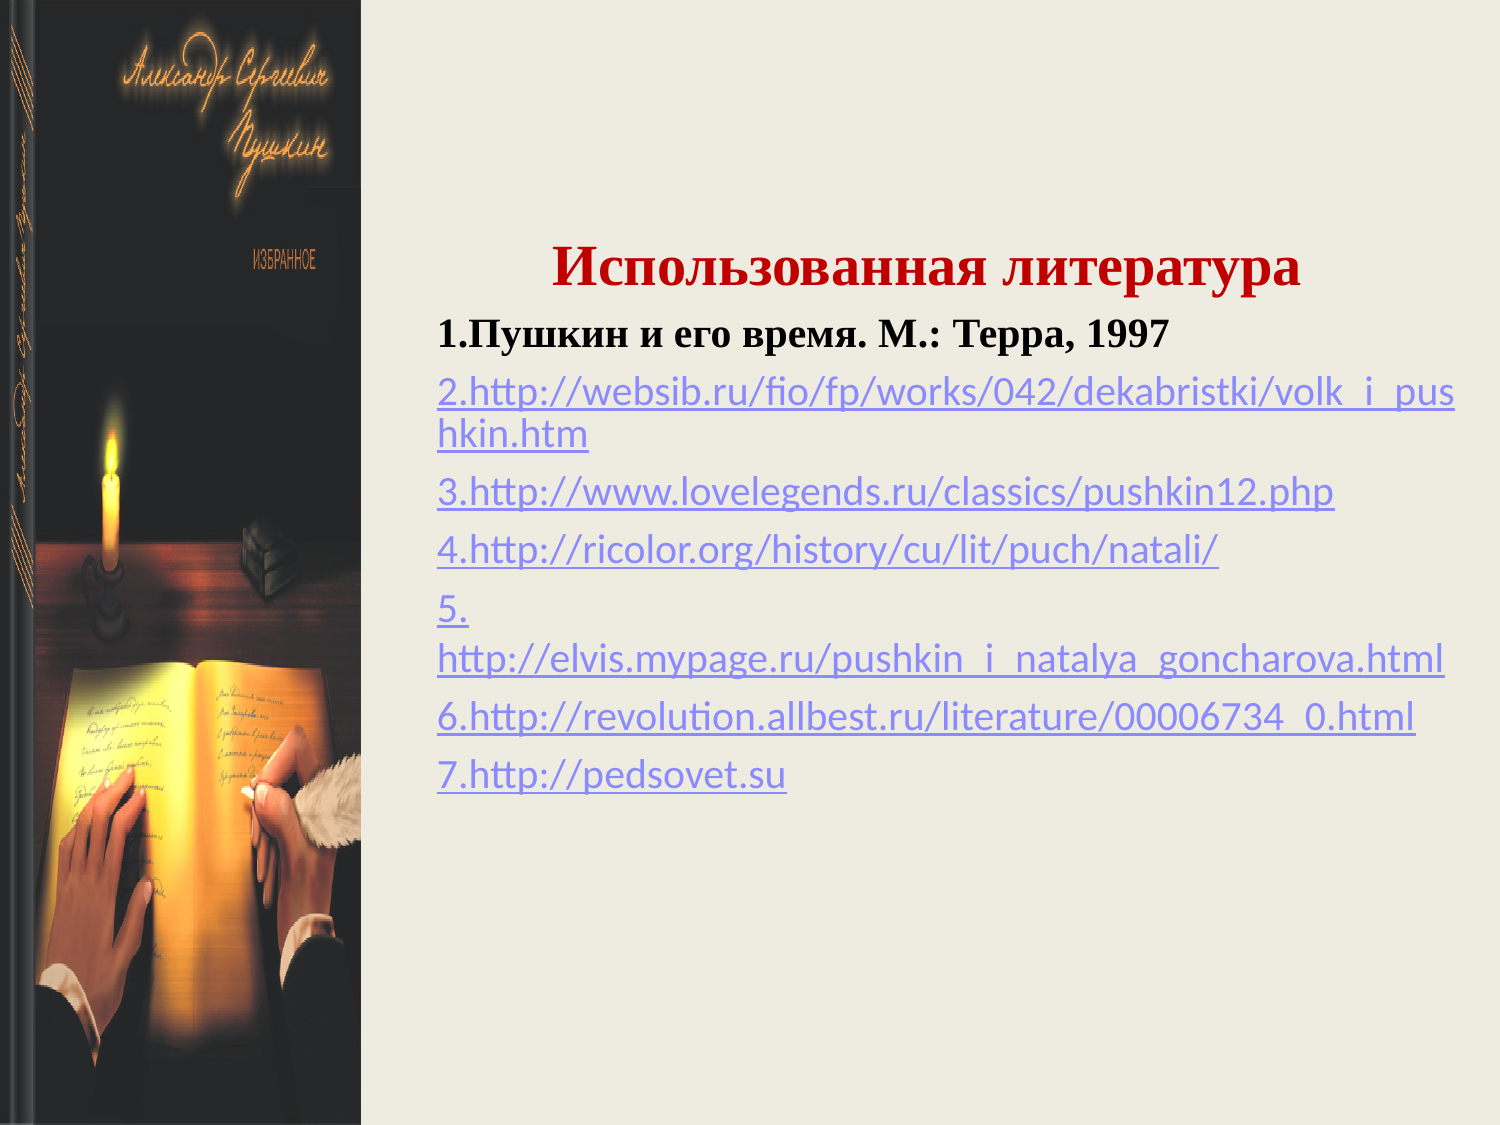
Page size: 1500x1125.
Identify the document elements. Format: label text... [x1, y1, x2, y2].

picture [0, 0, 361, 1125]
list Использованная литература 1.Пушкин и его время. М.: Терра, 1997 2.http://websib.ru/fio/fp/works/042/dekabristki/volk_i_pushkin.htm 3.http://www.lovelegends.ru/classics/pushkin12.php 4.http://ricolor.org/history/cu/lit/puch/natali/ 5.http://elvis.mypage.ru/pushkin_i_natalya_goncharova.html 6.http://revolution.allbest.ru/literature/00006734_0.html 7.http://pedsovet.su [421, 70, 1477, 1055]
